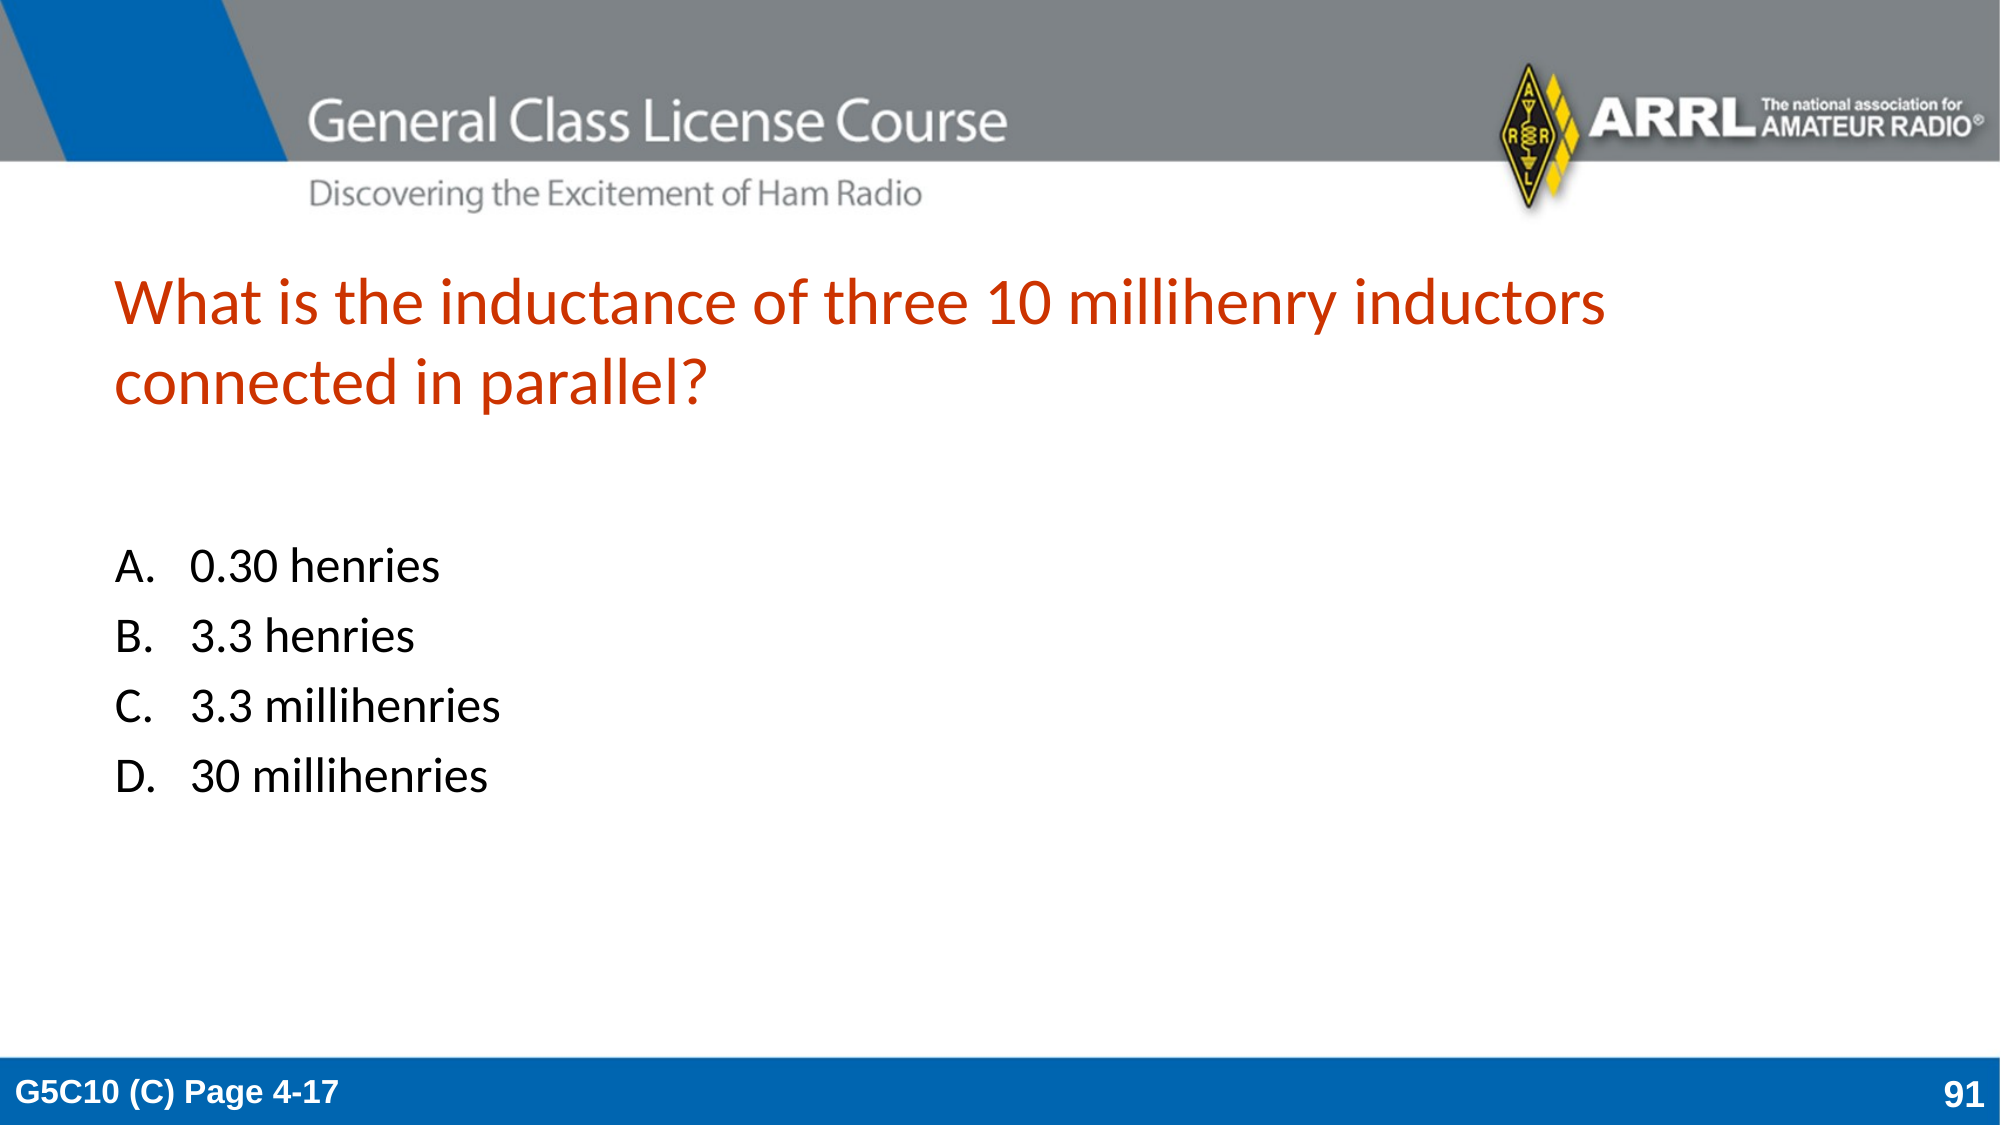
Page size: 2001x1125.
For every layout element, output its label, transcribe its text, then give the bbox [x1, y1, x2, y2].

picture [0, 0, 2001, 1125]
text_box 91 [1875, 1062, 2000, 1123]
list 0.30 henries 3.3 henries 3.3 millihenries 30 millihenries [99, 525, 1900, 1005]
text_box G5C10 (C) Page 4-17 [0, 1062, 1313, 1118]
title What is the inductance of three 10 millihenry inductors connected in parallel? [99, 249, 1900, 388]
